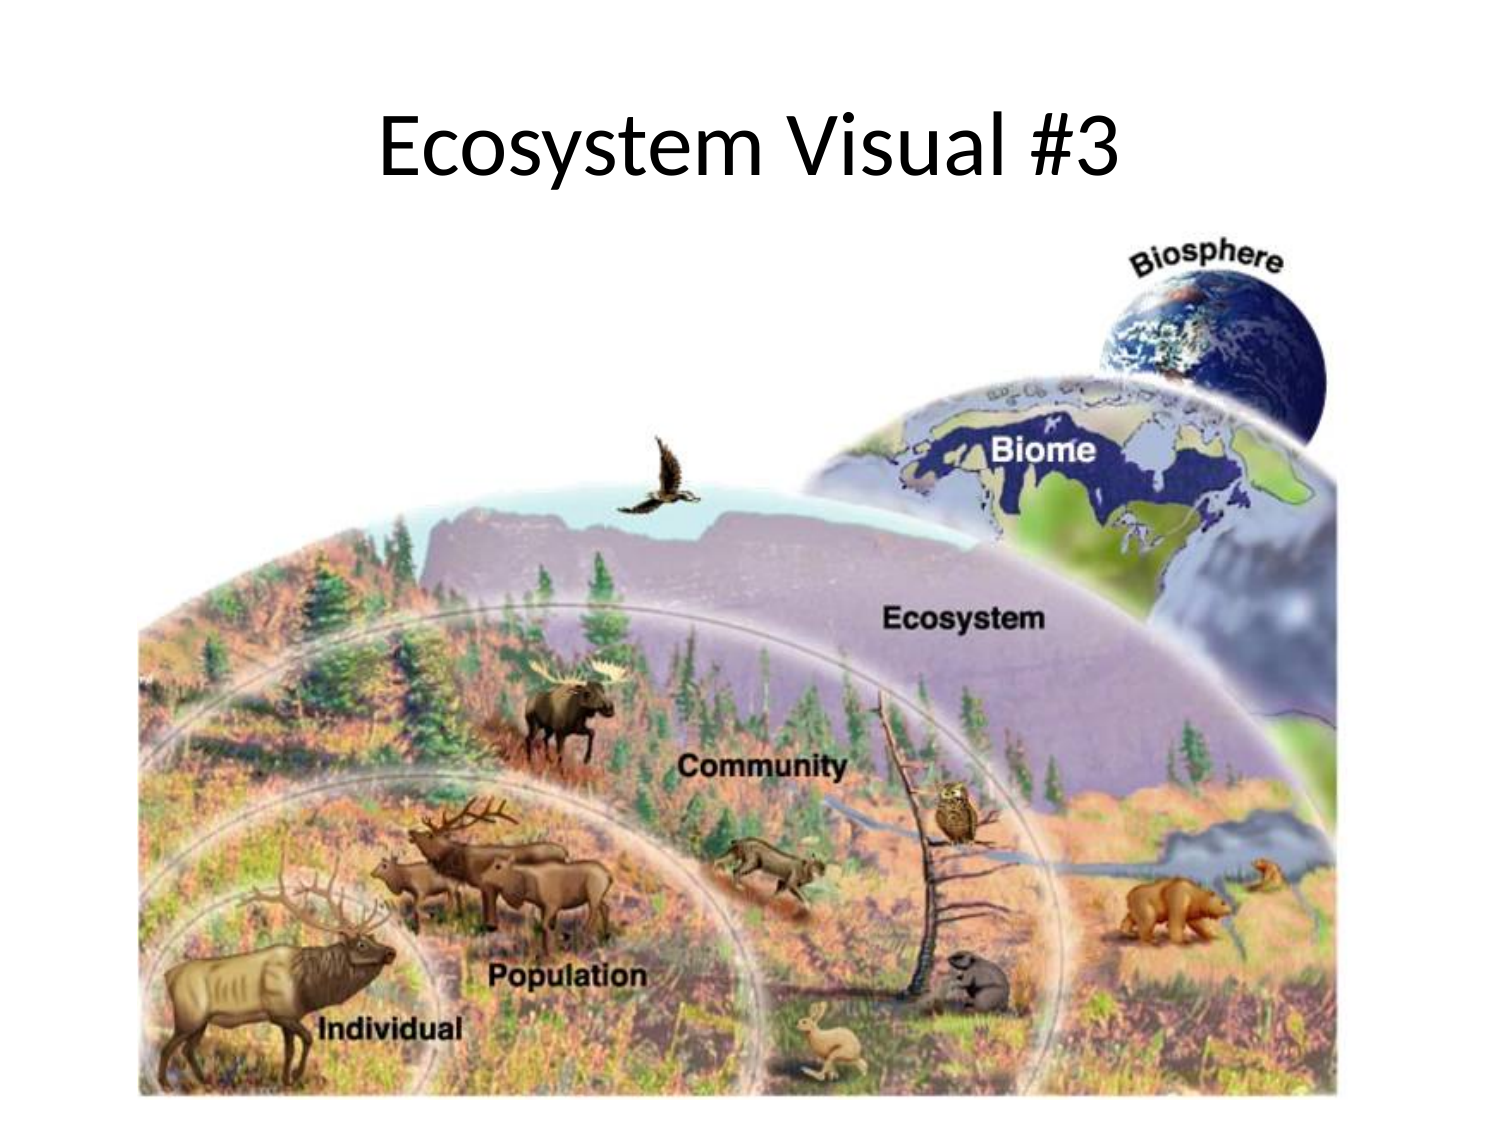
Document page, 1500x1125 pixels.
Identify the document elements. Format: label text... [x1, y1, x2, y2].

title Ecosystem Visual #3 [74, 44, 1426, 233]
picture [137, 149, 1363, 1101]
